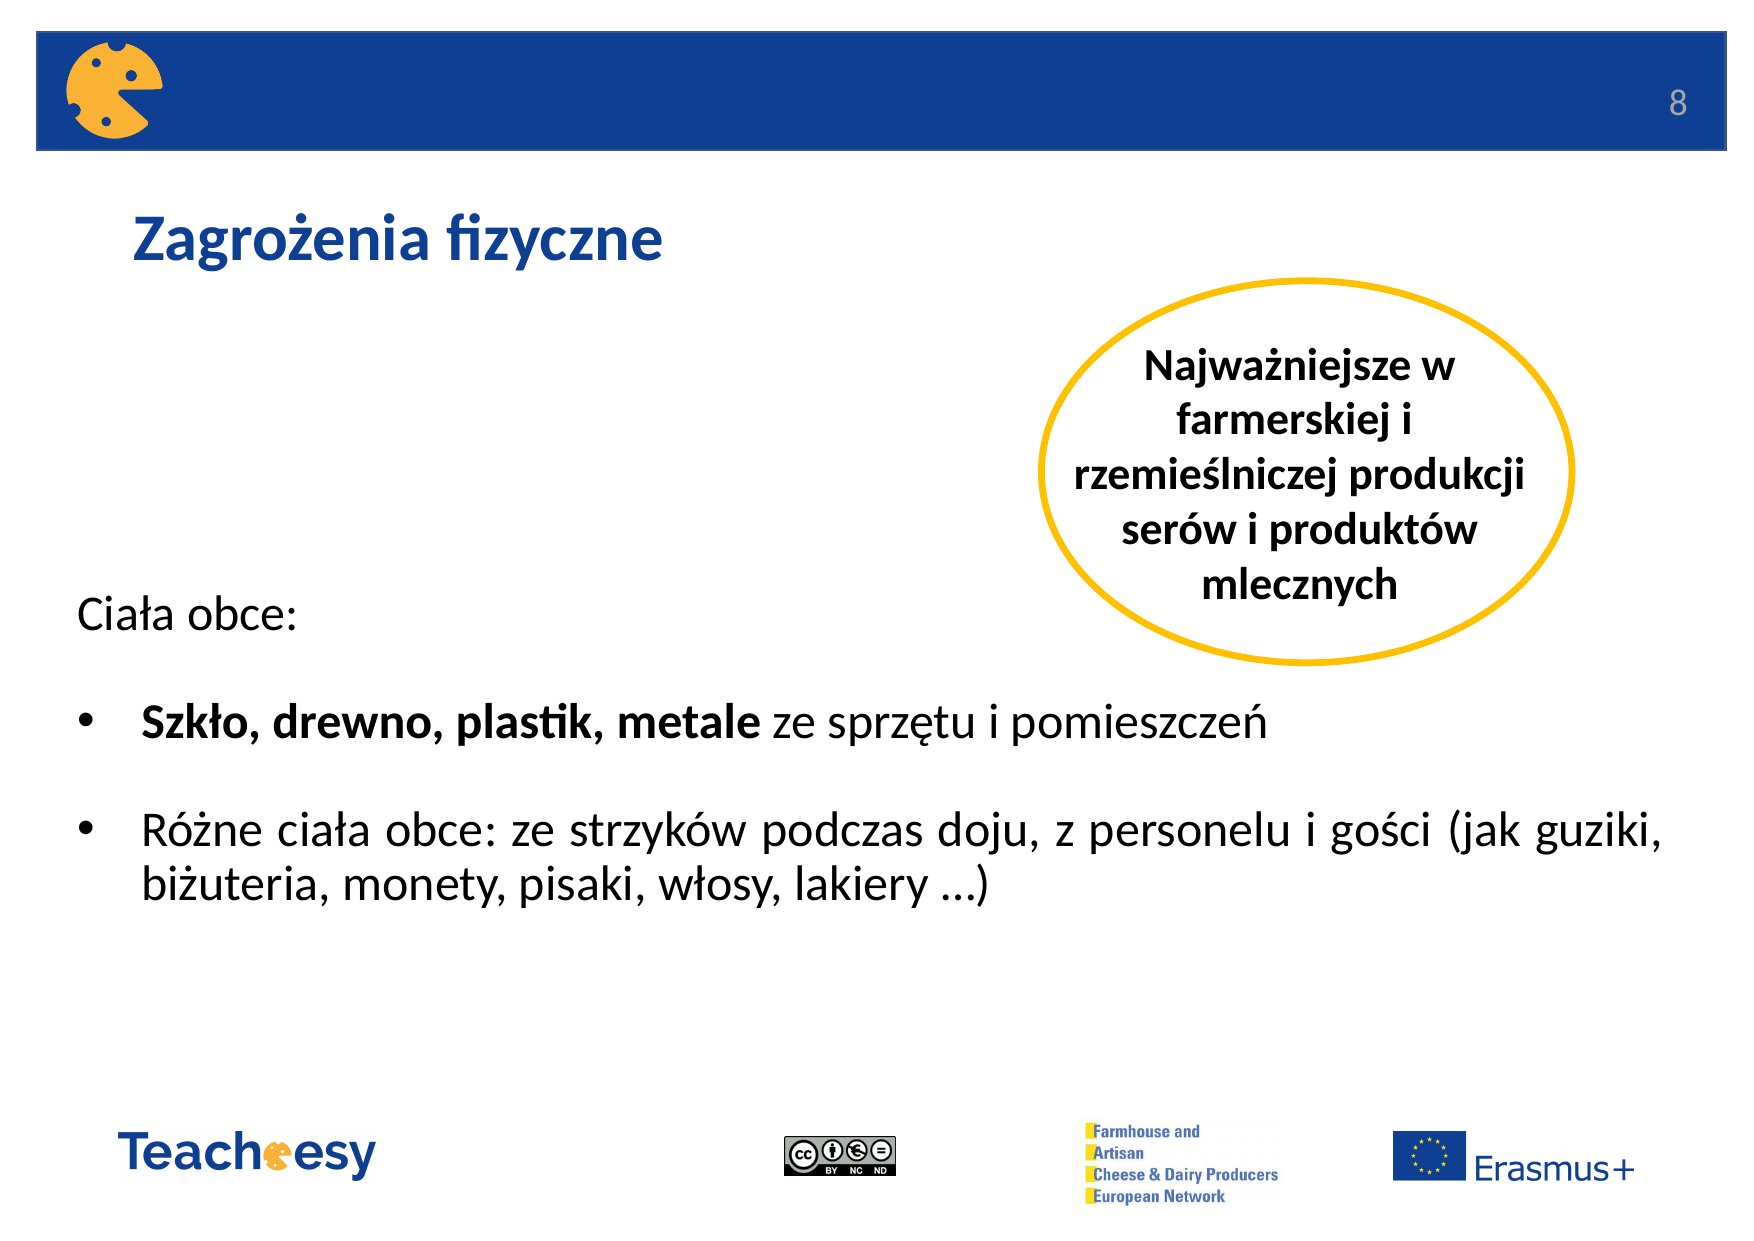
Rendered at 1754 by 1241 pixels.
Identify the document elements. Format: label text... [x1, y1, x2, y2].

text_box Ciała obce: Szkło, drewno, plastik, metale ze sprzętu i pomieszczeń Różne ciała obce: ze strzyków podczas doju, z personelu i gości (jak guziki, biżuteria, monety, pisaki, włosy, lakiery …) [62, 304, 1678, 1108]
text_box Najważniejsze w farmerskiej i rzemieślniczej produkcji serów i produktów mlecznych [1041, 326, 1559, 677]
slide_number 8 [1606, 69, 1705, 113]
picture [41, 17, 188, 164]
title Zagrożenia fizyczne [118, 194, 1182, 283]
picture [1393, 1131, 1634, 1181]
text_box [1559, 410, 1573, 534]
picture [1079, 1117, 1283, 1210]
picture [784, 1136, 896, 1176]
text_box [1133, 279, 1480, 326]
picture [118, 1131, 376, 1181]
